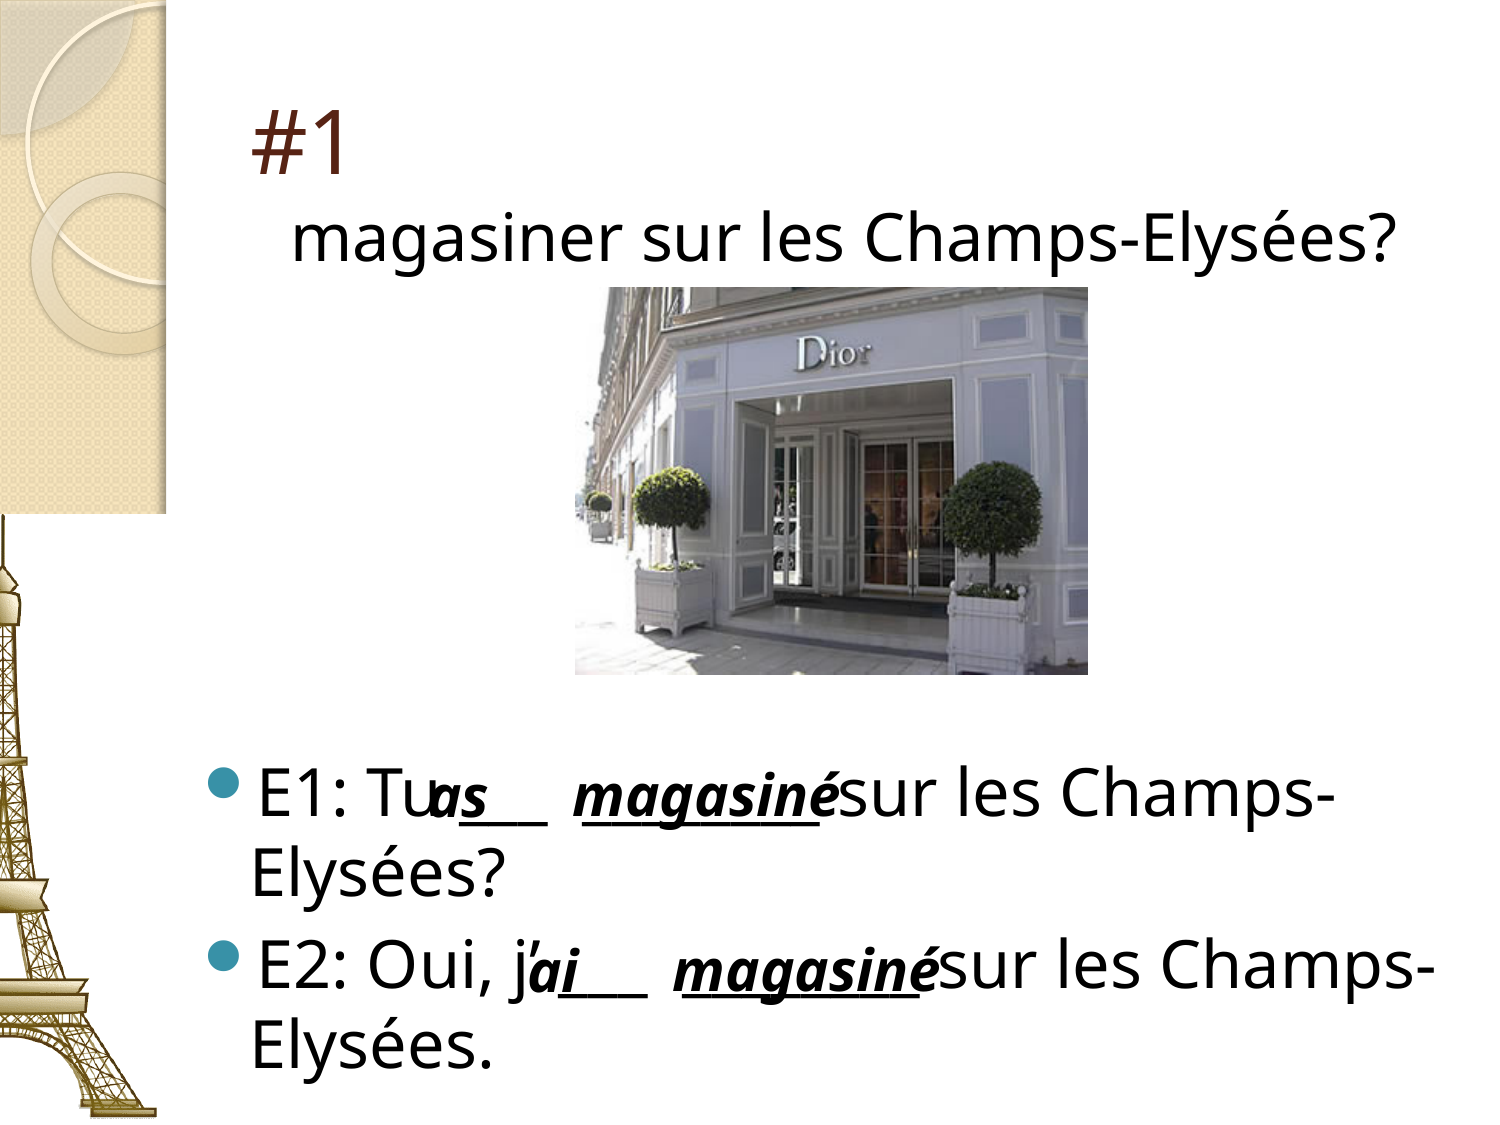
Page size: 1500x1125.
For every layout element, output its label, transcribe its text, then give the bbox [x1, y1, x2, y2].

picture [574, 287, 1088, 676]
text_box ai [512, 926, 750, 1012]
text_box as [412, 751, 650, 837]
title #1 [235, 45, 1466, 187]
list magasiner sur les Champs-Elysées? E1: Tu ___ ________ sur les Champs-Elysées? E2: Oui, j’ ___ ________ sur les Champs-Elysées. [174, 187, 1500, 1025]
text_box magasiné [558, 750, 1050, 836]
text_box magasiné [657, 925, 1150, 1011]
picture [0, 514, 167, 1125]
